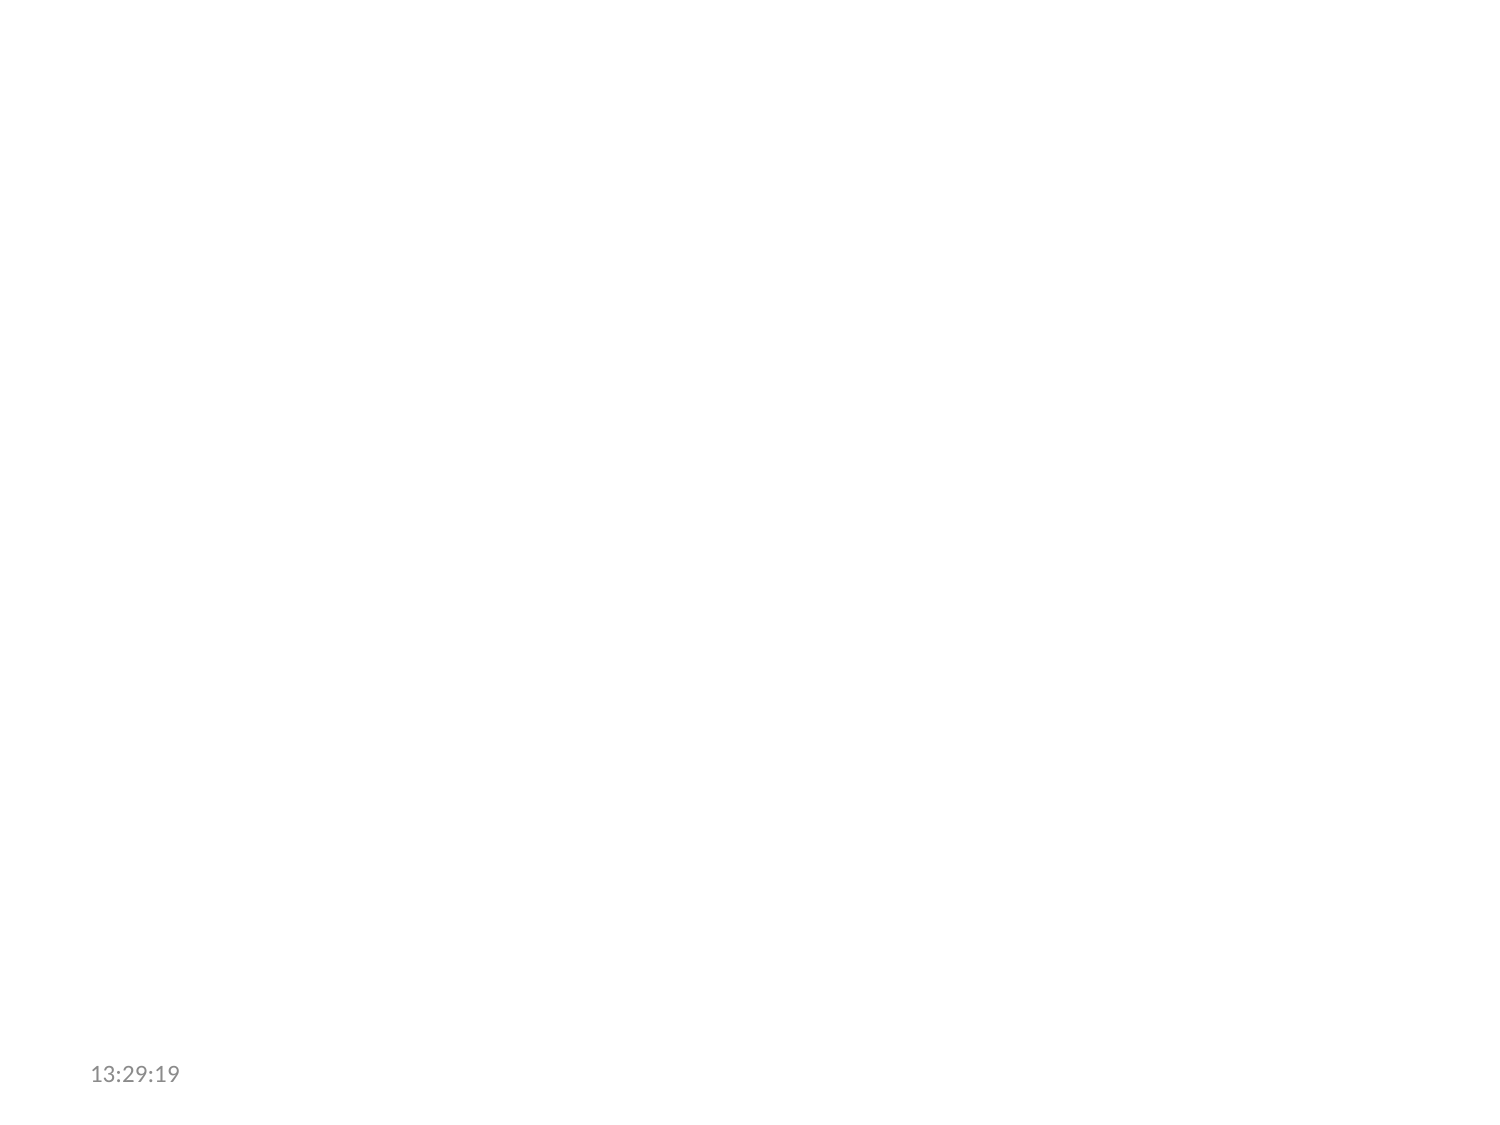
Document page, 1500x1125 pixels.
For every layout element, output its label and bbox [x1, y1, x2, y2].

slide_number [75, 1042, 425, 1103]
